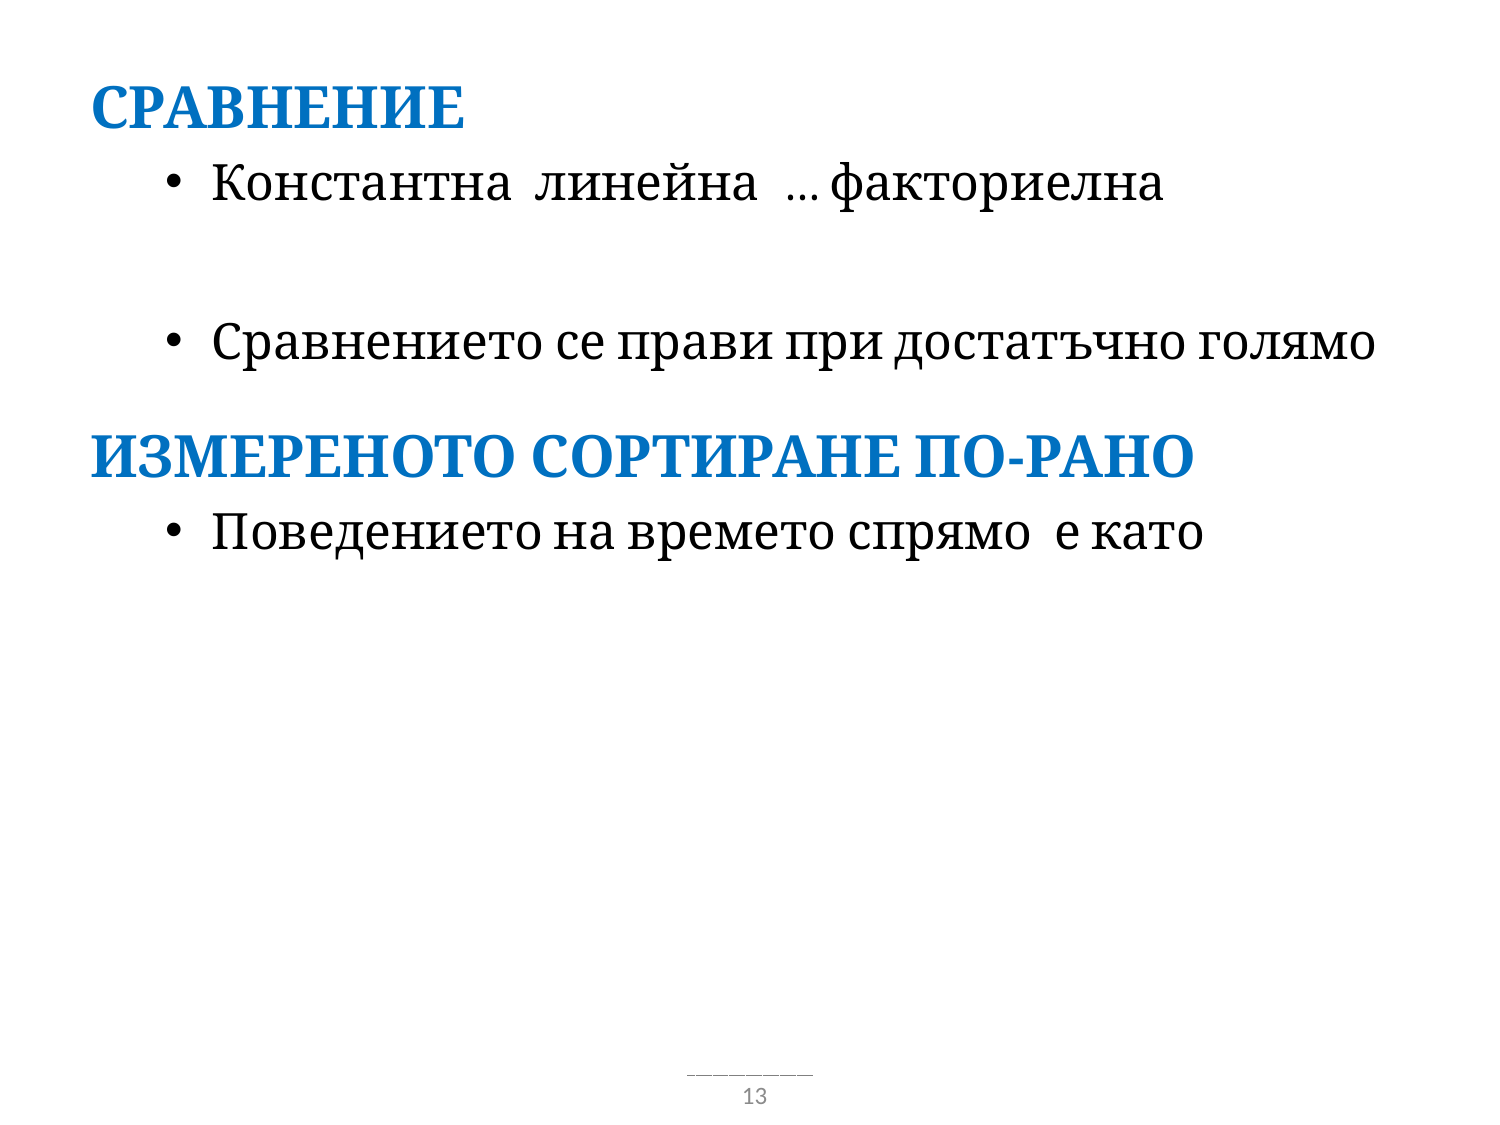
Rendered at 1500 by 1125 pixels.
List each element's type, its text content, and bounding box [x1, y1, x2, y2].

slide_number 13 [579, 1065, 930, 1125]
